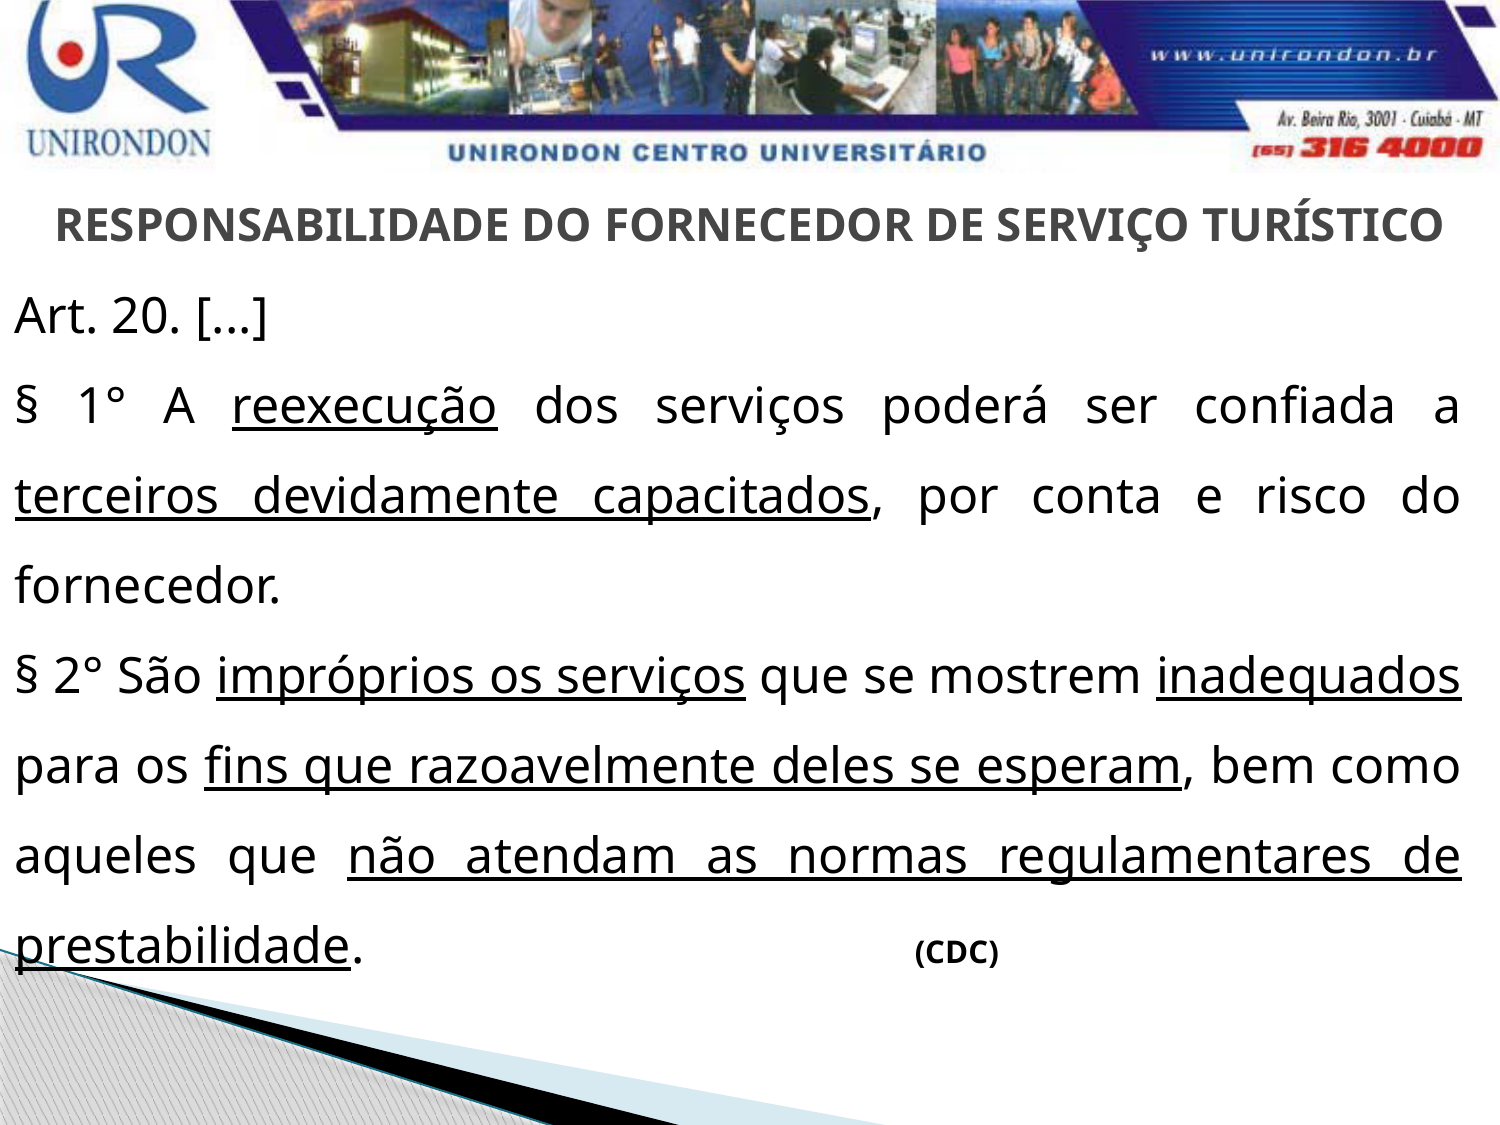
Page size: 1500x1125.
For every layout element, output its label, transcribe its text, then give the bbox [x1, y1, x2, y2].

picture [0, 0, 1500, 174]
title RESPONSABILIDADE DO FORNECEDOR DE SERVIÇO TURÍSTICO [0, 183, 1500, 270]
list Art. 20. [...] § 1° A reexecução dos serviços poderá ser confiada a terceiros devidamente capacitados, por conta e risco do fornecedor. § 2° São impróprios os serviços que se mostrem inadequados para os fins que razoavelmente deles se esperam, bem como aqueles que não atendam as normas regulamentares de prestabilidade. (CDC) [0, 246, 1477, 1079]
